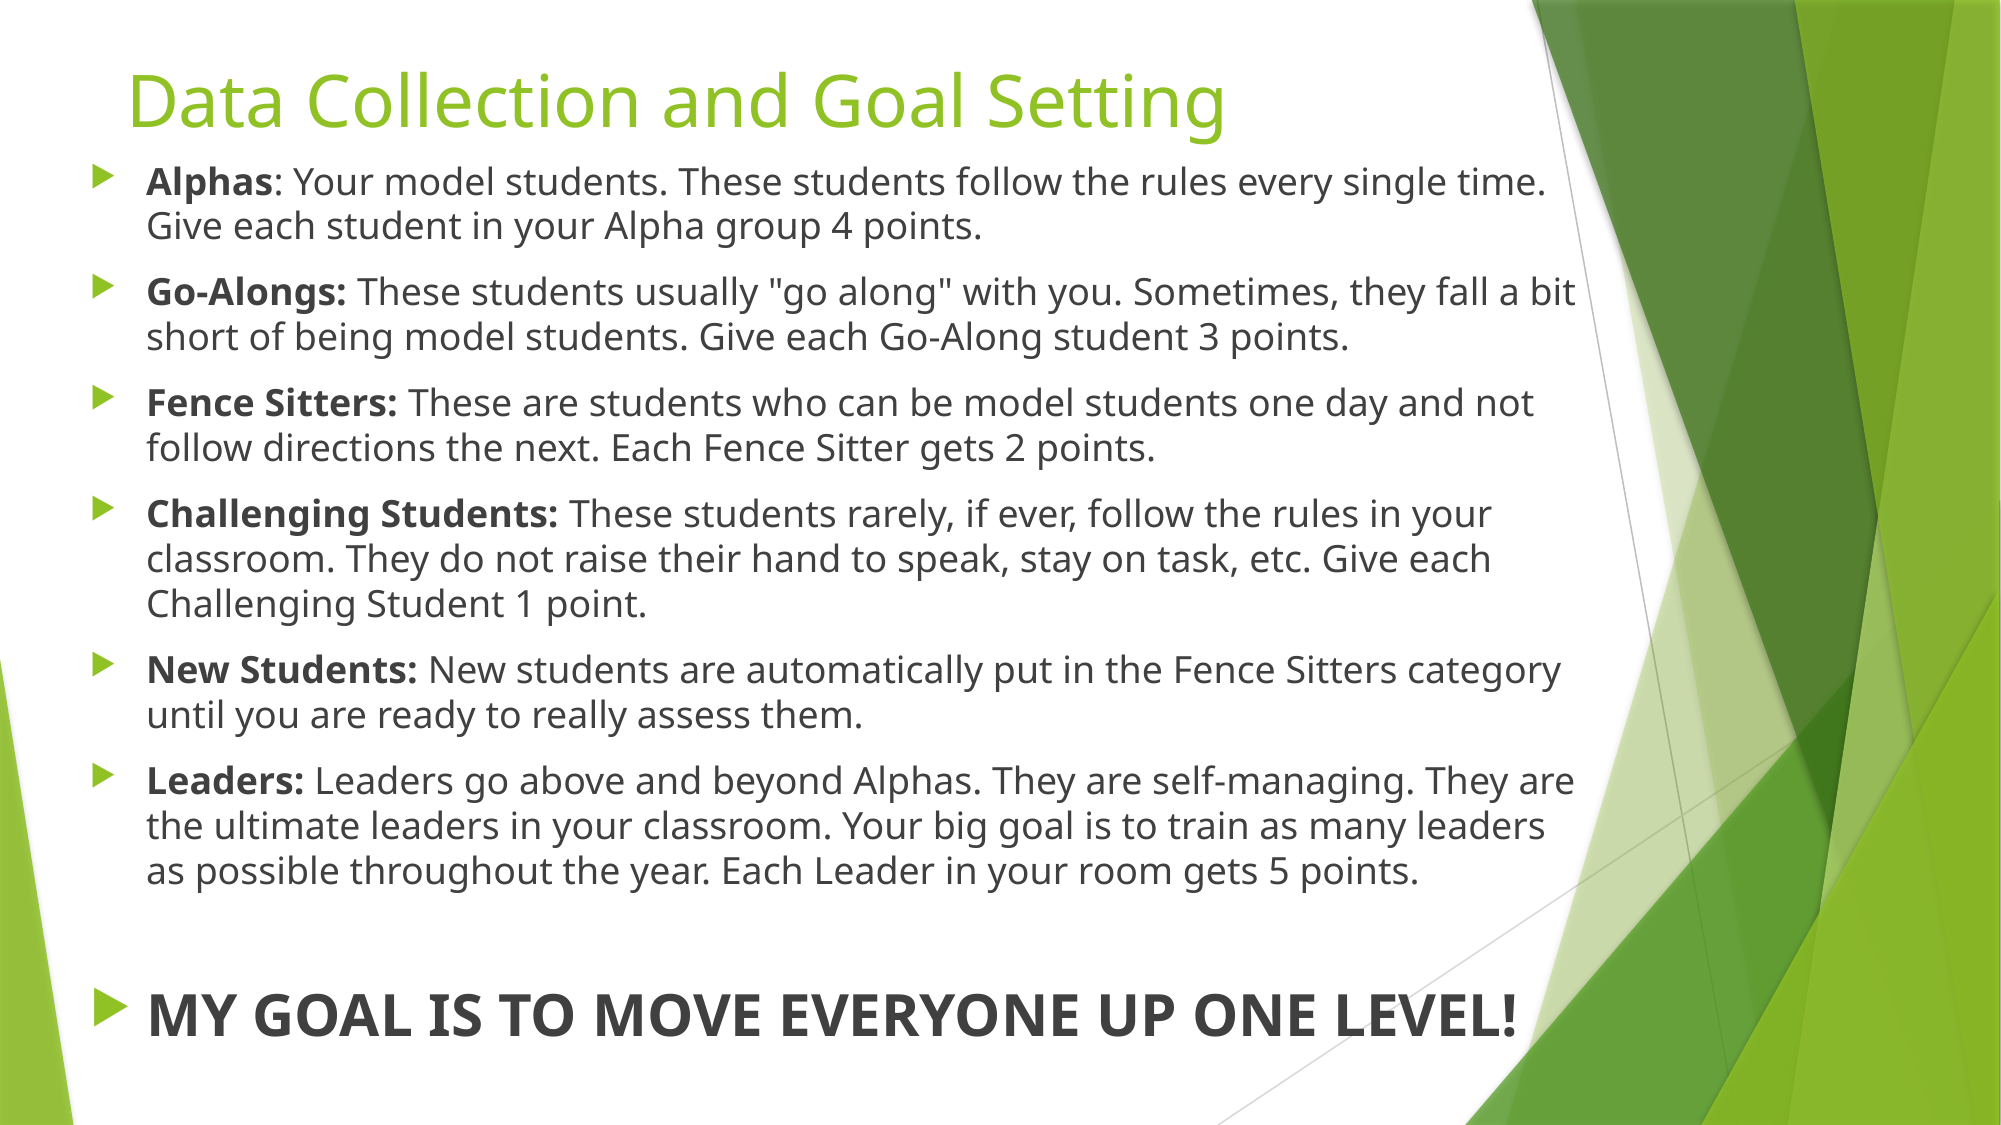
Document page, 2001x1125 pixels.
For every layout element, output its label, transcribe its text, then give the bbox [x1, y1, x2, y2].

title Data Collection and Goal Setting [111, 47, 1522, 149]
list Alphas: Your model students. These students follow the rules every single time. Give each student in your Alpha group 4 points. Go-Alongs: These students usually "go along" with you. Sometimes, they fall a bit short of being model students. Give each Go-Along student 3 points. Fence Sitters: These are students who can be model students one day and not follow directions the next. Each Fence Sitter gets 2 points. Challenging Students: These students rarely, if ever, follow the rules in your classroom. They do not raise their hand to speak, stay on task, etc. Give each Challenging Student 1 point. New Students: New students are automatically put in the Fence Sitters category until you are ready to really assess them. Leaders: Leaders go above and beyond Alphas. They are self-managing. They are the ultimate leaders in your classroom. Your big goal is to train as many leaders as possible throughout the year. Each Leader in your room gets 5 points. MY GOAL IS TO MOVE EVERYONE UP ONE LEVEL! [74, 149, 1596, 1089]
